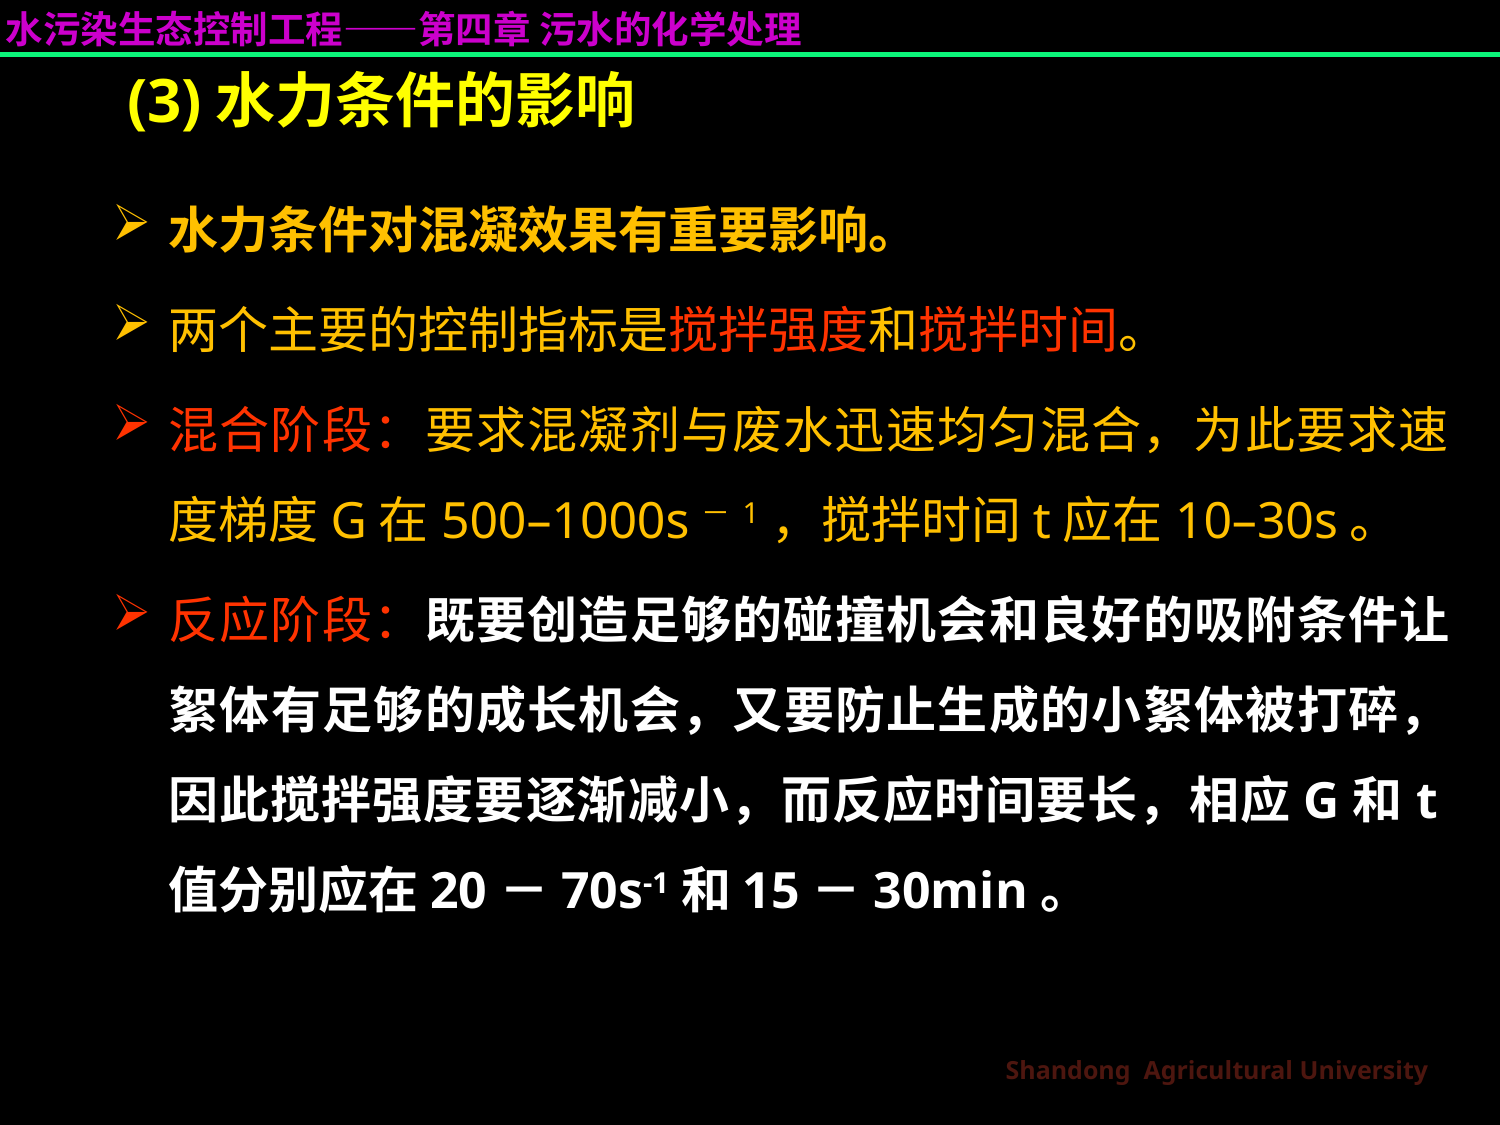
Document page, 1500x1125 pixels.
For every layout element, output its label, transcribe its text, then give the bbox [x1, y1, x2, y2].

title (3)水力条件的影响 [112, 54, 1388, 143]
list 水力条件对混凝效果有重要影响。 两个主要的控制指标是搅拌强度和搅拌时间。 混合阶段：要求混凝剂与废水迅速均匀混合，为此要求速度梯度G在500–1000s－1，搅拌时间t应在10–30s。 反应阶段：既要创造足够的碰撞机会和良好的吸附条件让絮体有足够的成长机会，又要防止生成的小絮体被打碎，因此搅拌强度要逐渐减小，而反应时间要长，相应G和t值分别应在20－70s-1和15－30min。 [112, 160, 1450, 1061]
